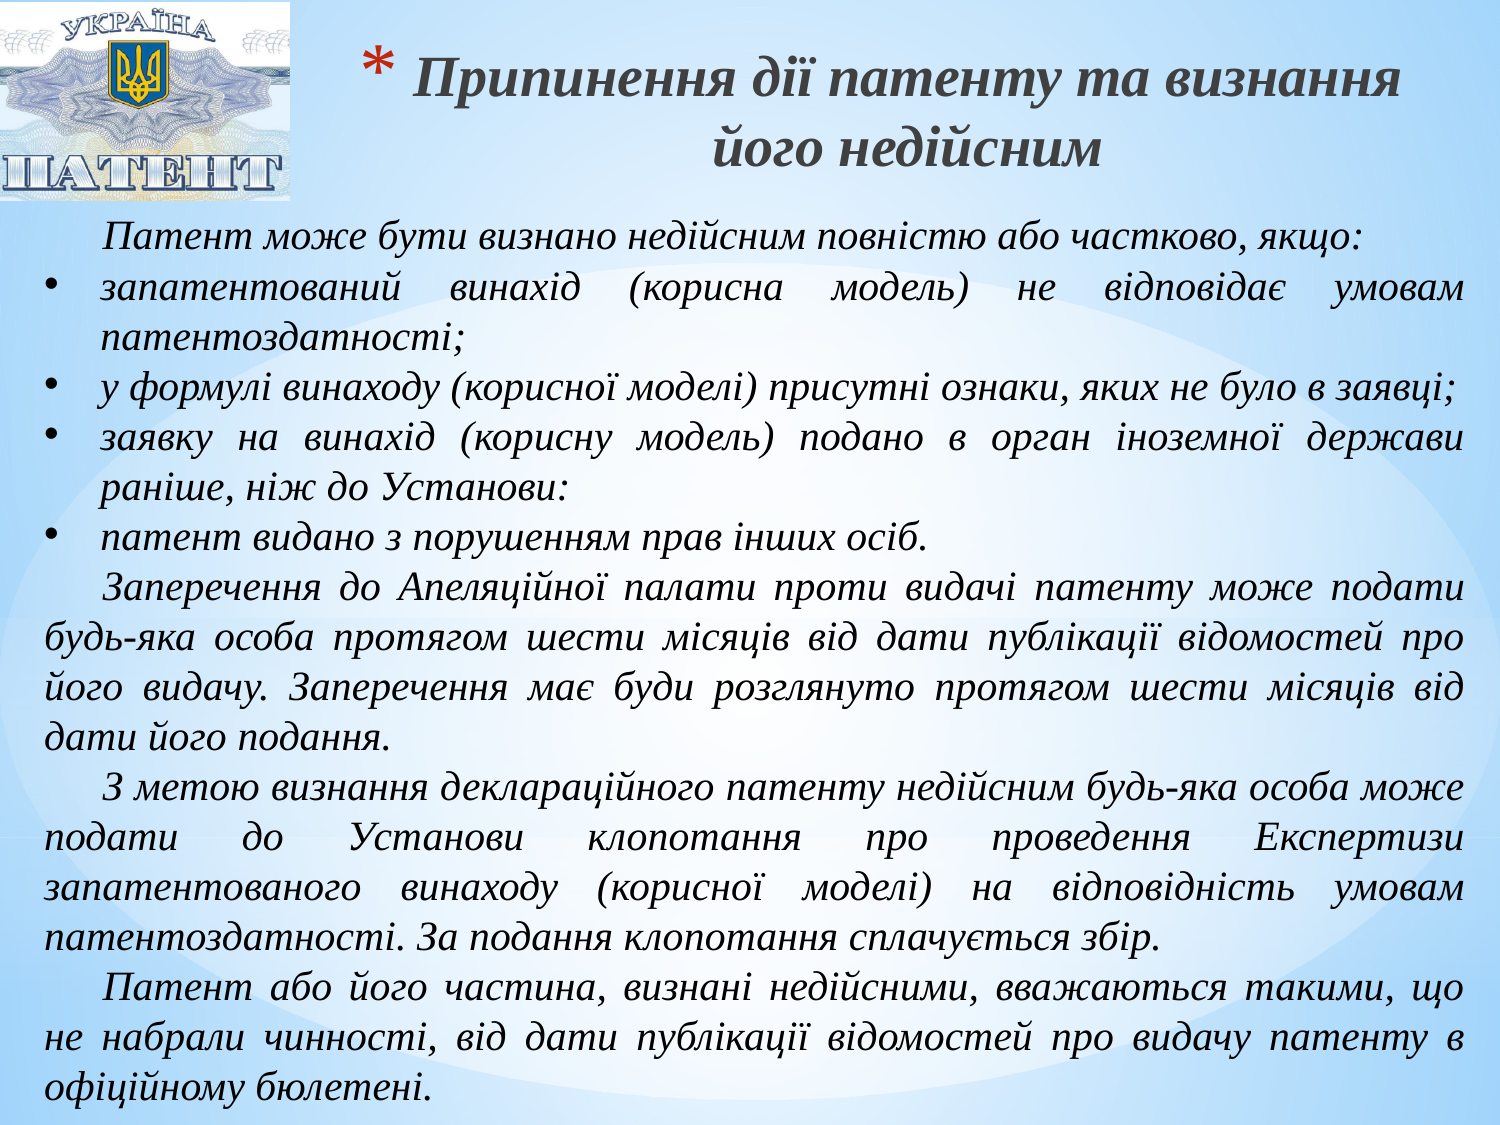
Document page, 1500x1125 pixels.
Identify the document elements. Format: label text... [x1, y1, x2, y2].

text_box Припинення дії патенту та визнання його недійсним [295, 30, 1480, 171]
picture [0, 2, 290, 202]
text_box Патент може бути визнано недійсним повністю або частково, якщо: запатентований винахід (корисна модель) не відповідає умовам патентоздатності; у формулі винаходу (корисної моделі) присутні ознаки, яких не було в заявці; заявку на винахід (корисну модель) подано в орган іноземної держави раніше, ніж до Установи: патент видано з порушенням прав інших осіб. Заперечення до Апеляційної палати проти видачі патенту може подати будь-яка особа протягом шести місяців від дати публікації відомостей про його видачу. Заперечення має буди розглянуто протягом шести місяців від дати його подання. З метою визнання деклараційного патенту недійсним будь-яка особа може подати до Установи клопотання про проведення Експертизи запатентованого винаходу (корисної моделі) на відповідність умовам патентоздатності. За подання клопотання сплачується збір. Патент або його частина, визнані недійсними, вважаються такими, що не набрали чинності, від дати публікації відомостей про видачу патенту в офіційному бюлетені. [29, 201, 1480, 1117]
